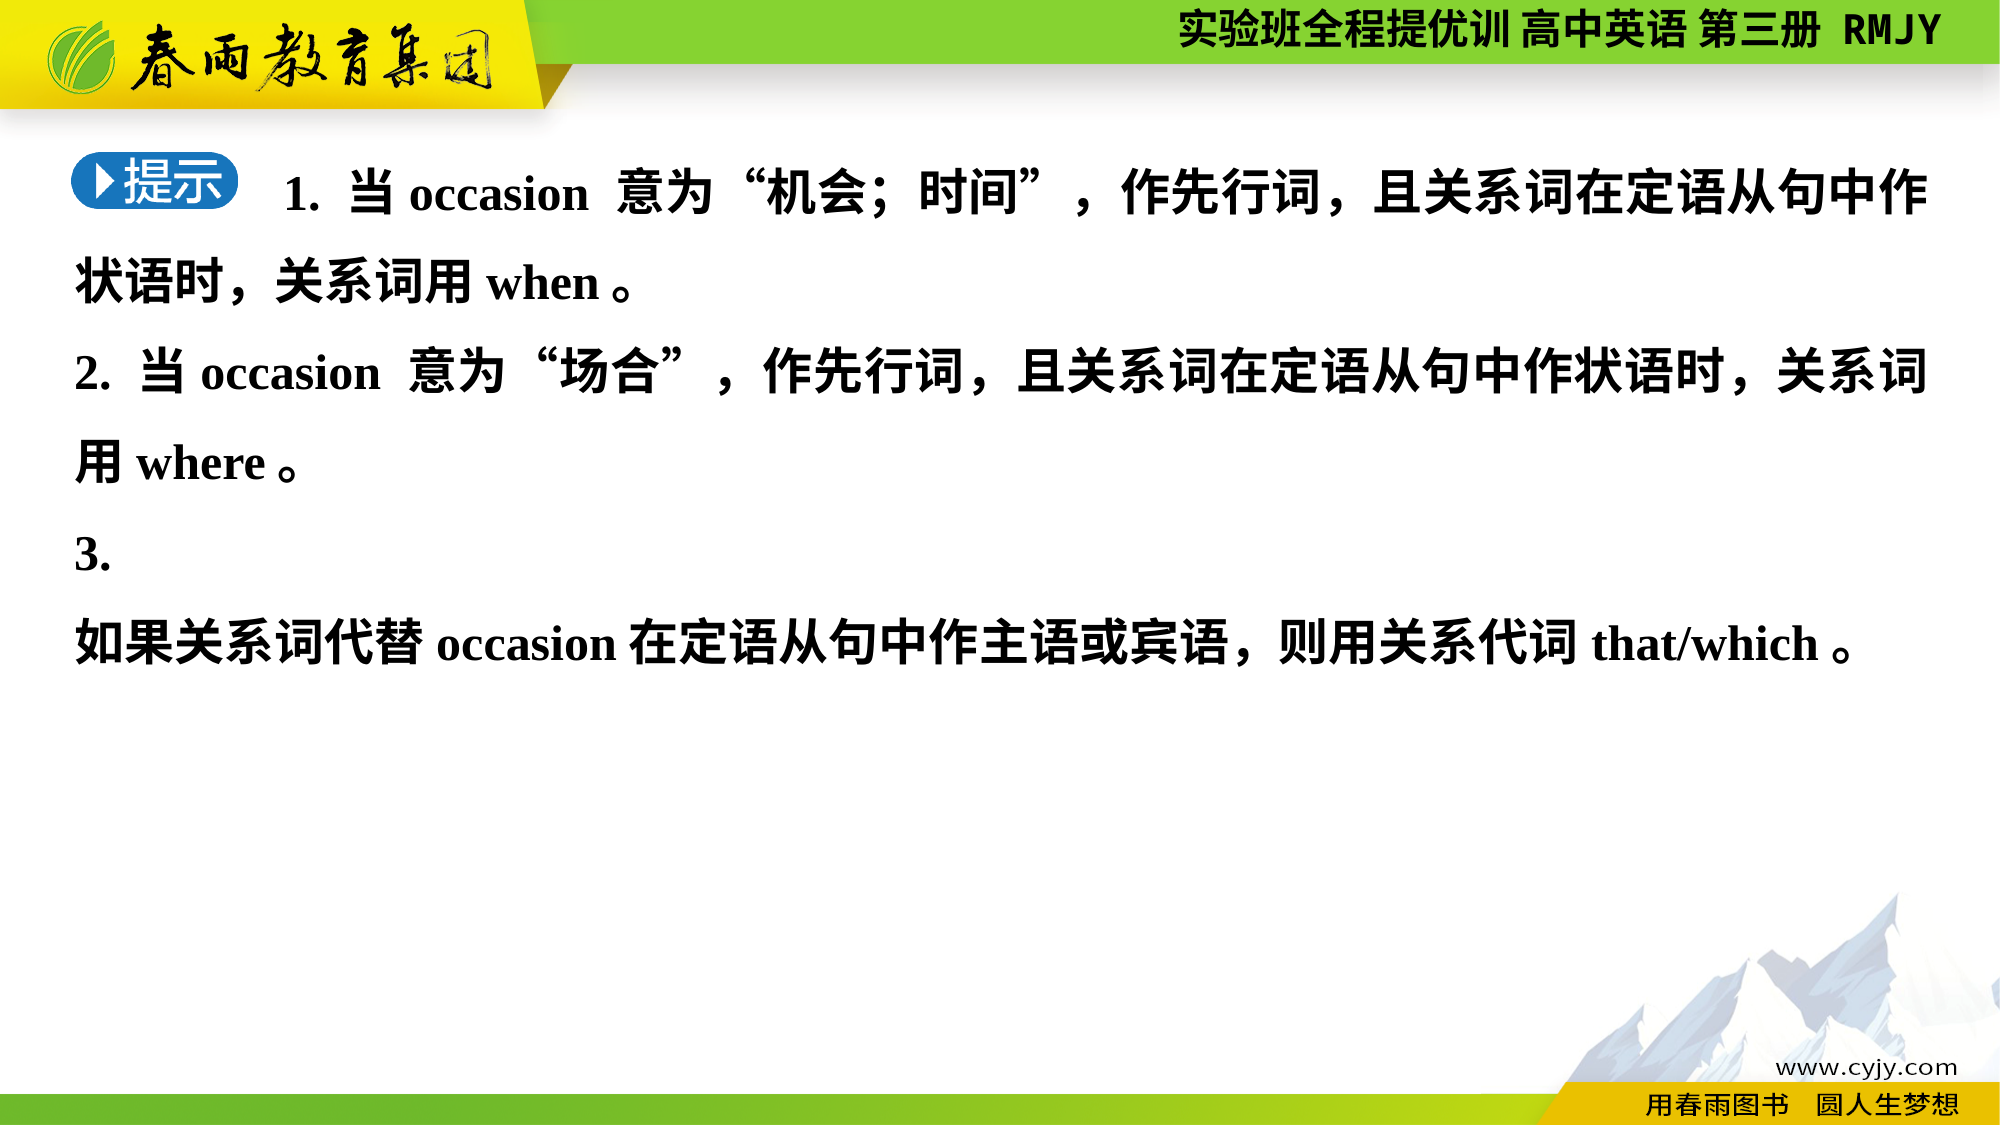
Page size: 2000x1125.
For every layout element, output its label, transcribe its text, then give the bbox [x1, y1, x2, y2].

picture [0, 0, 2000, 1125]
list 1. 当occasion 意为“机会；时间”，作先行词，且关系词在定语从句中作状语时，关系词用when。 2. 当occasion 意为“场合”，作先行词，且关系词在定语从句中作状语时，关系词用where。 3. 如果关系词代替occasion在定语从句中作主语或宾语，则用关系代词that/which。 [59, 122, 1944, 581]
